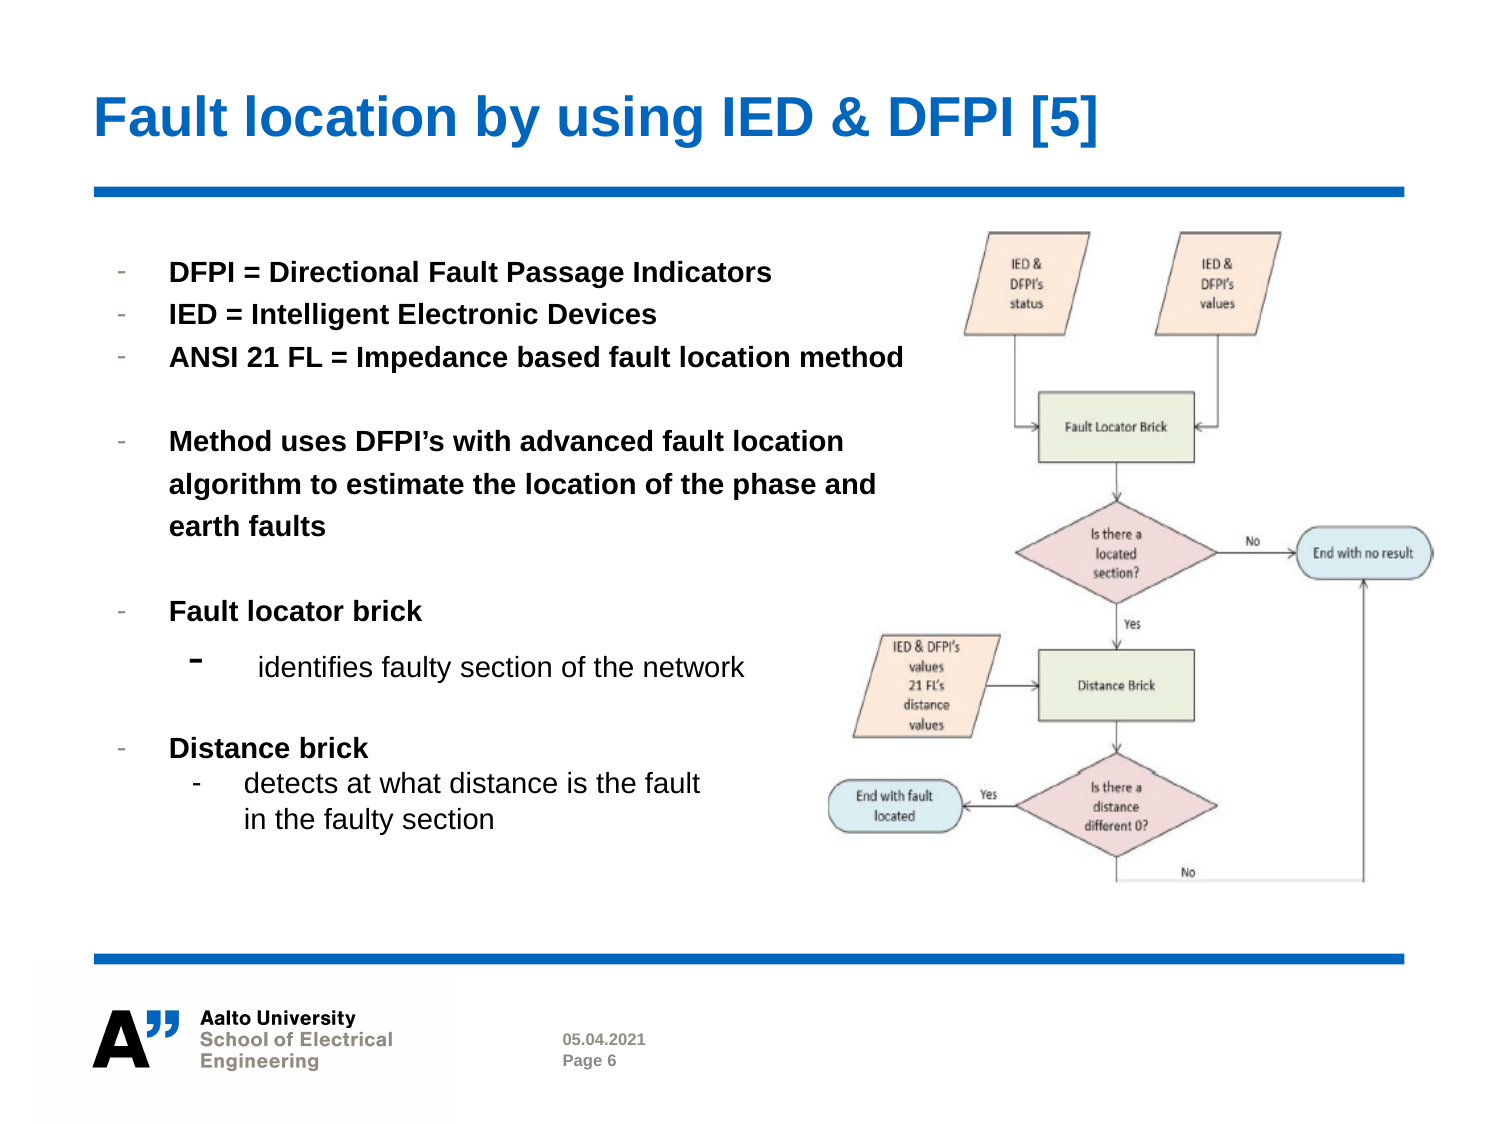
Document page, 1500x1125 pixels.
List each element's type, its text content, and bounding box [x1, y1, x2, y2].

slide_number Page 6 [562, 1050, 816, 1071]
picture [35, 953, 449, 1125]
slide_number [562, 1029, 816, 1050]
title Fault location by using IED & DFPI [5] [93, 80, 1369, 228]
picture [815, 215, 1442, 895]
list DFPI = Directional Fault Passage Indicators IED = Intelligent Electronic Devices ANSI 21 FL = Impedance based fault location method Method uses DFPI’s with advanced fault location algorithm to estimate the location of the phase and earth faults Fault locator brick identifies faulty section of the network Distance brick detects at what distance is the fault in the faulty section [93, 245, 933, 925]
